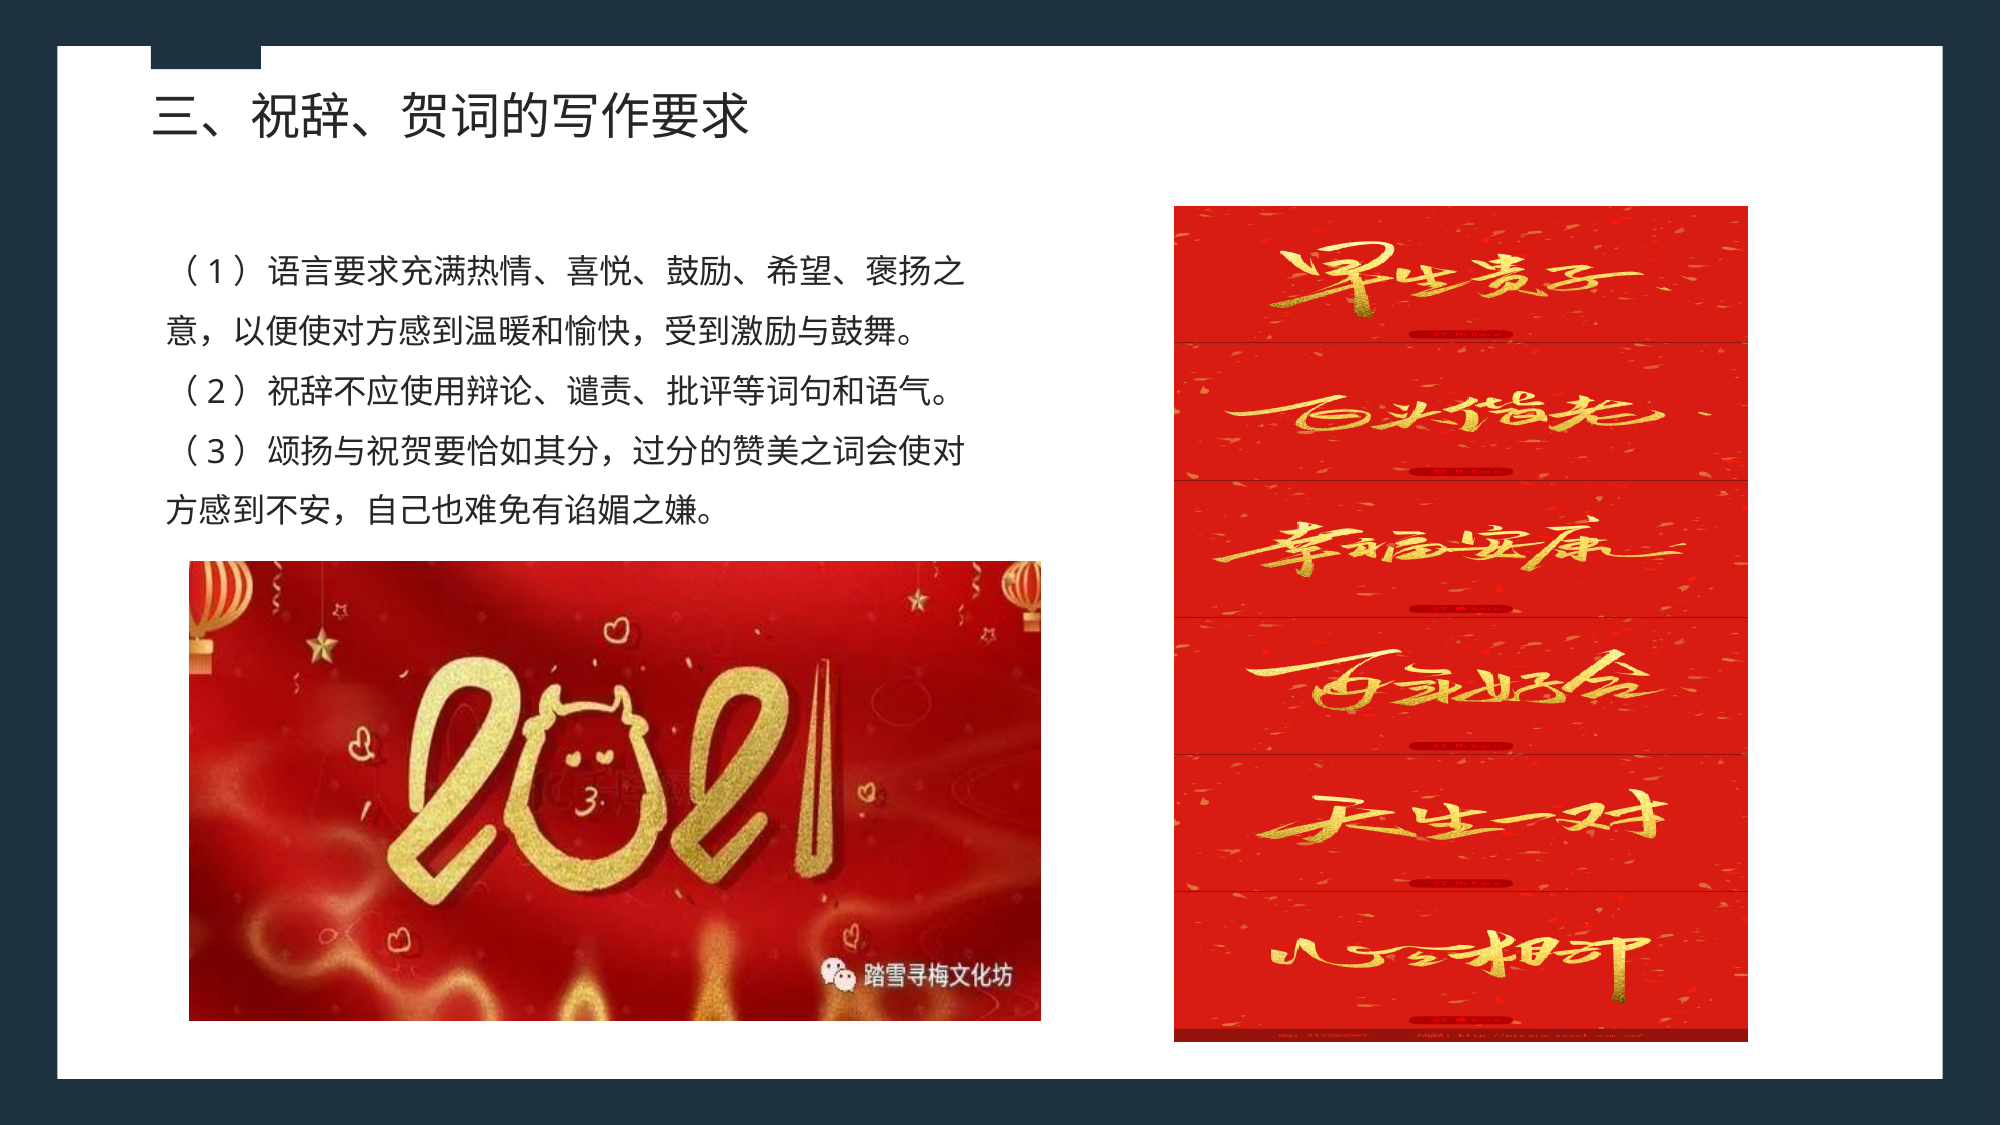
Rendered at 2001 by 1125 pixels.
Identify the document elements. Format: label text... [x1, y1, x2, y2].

text_box （1）语言要求充满热情、喜悦、鼓励、希望、褒扬之意，以便使对方感到温暖和愉快，受到激励与鼓舞。 （2）祝辞不应使用辩论、谴责、批评等词句和语气。 （3）颂扬与祝贺要恰如其分，过分的赞美之词会使对方感到不安，自己也难免有谄媚之嫌。 [150, 222, 1007, 537]
text_box 三、祝辞、贺词的写作要求 [150, 77, 892, 152]
picture [1174, 206, 1748, 1042]
picture [189, 561, 1041, 1022]
